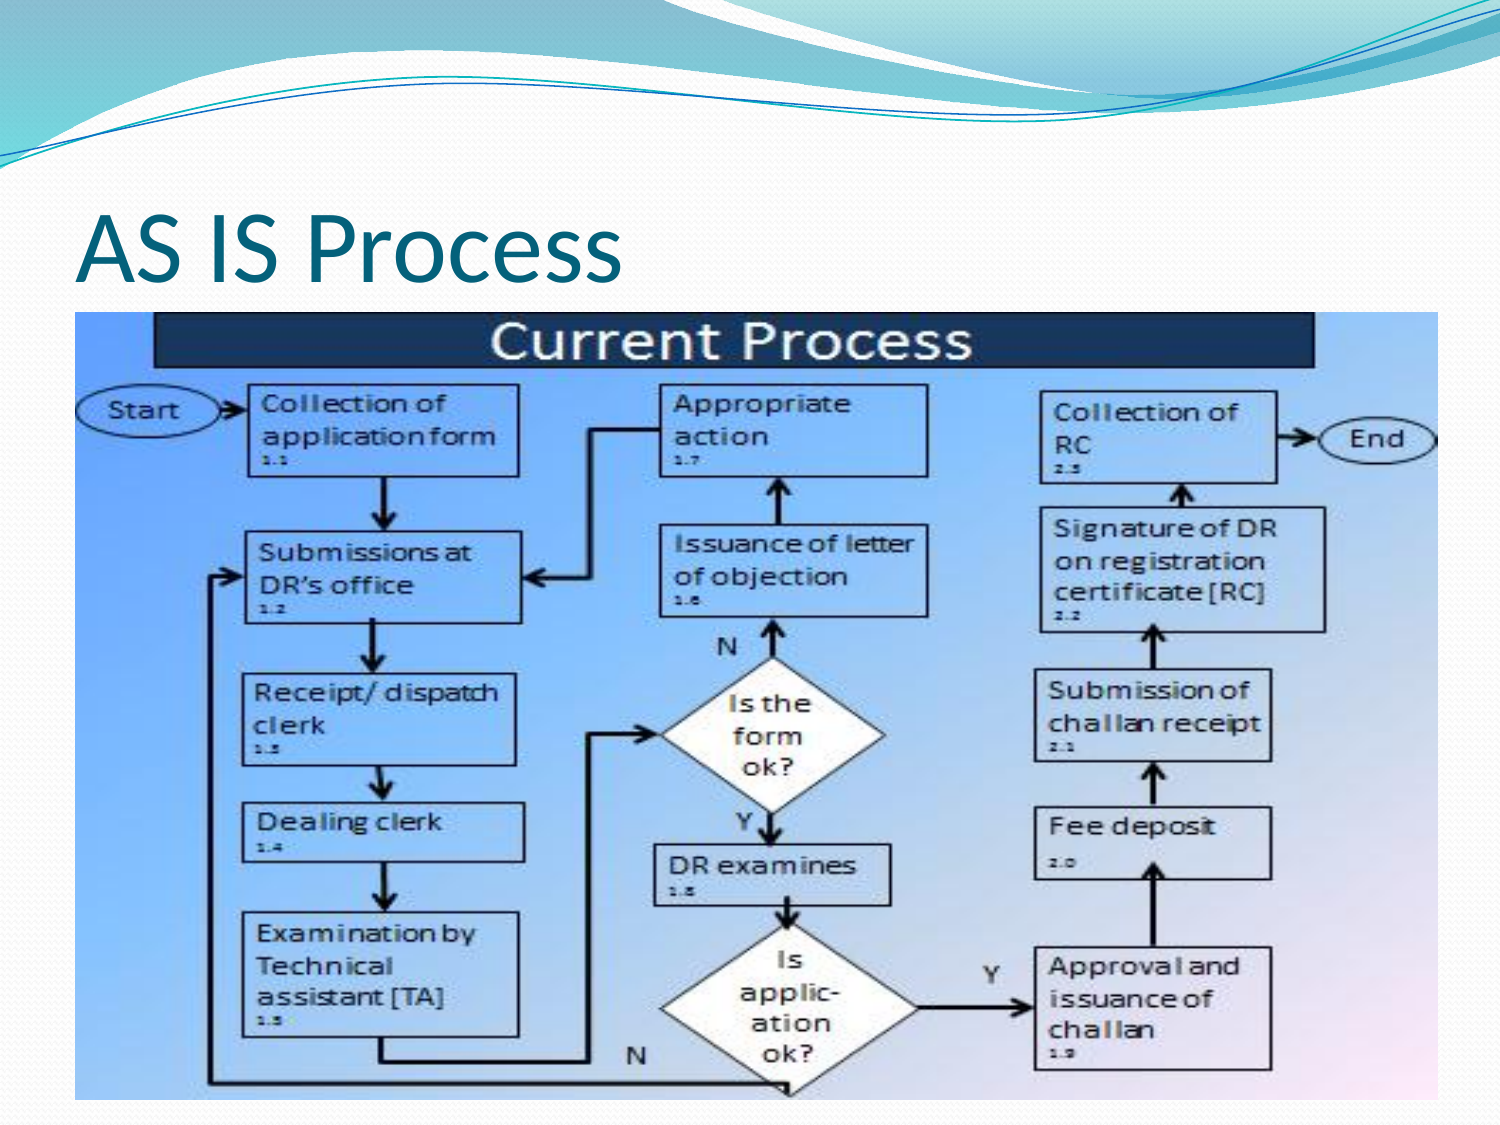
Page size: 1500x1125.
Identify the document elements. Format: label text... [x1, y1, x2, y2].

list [74, 312, 1438, 1101]
title AS IS Process [75, 115, 1425, 303]
